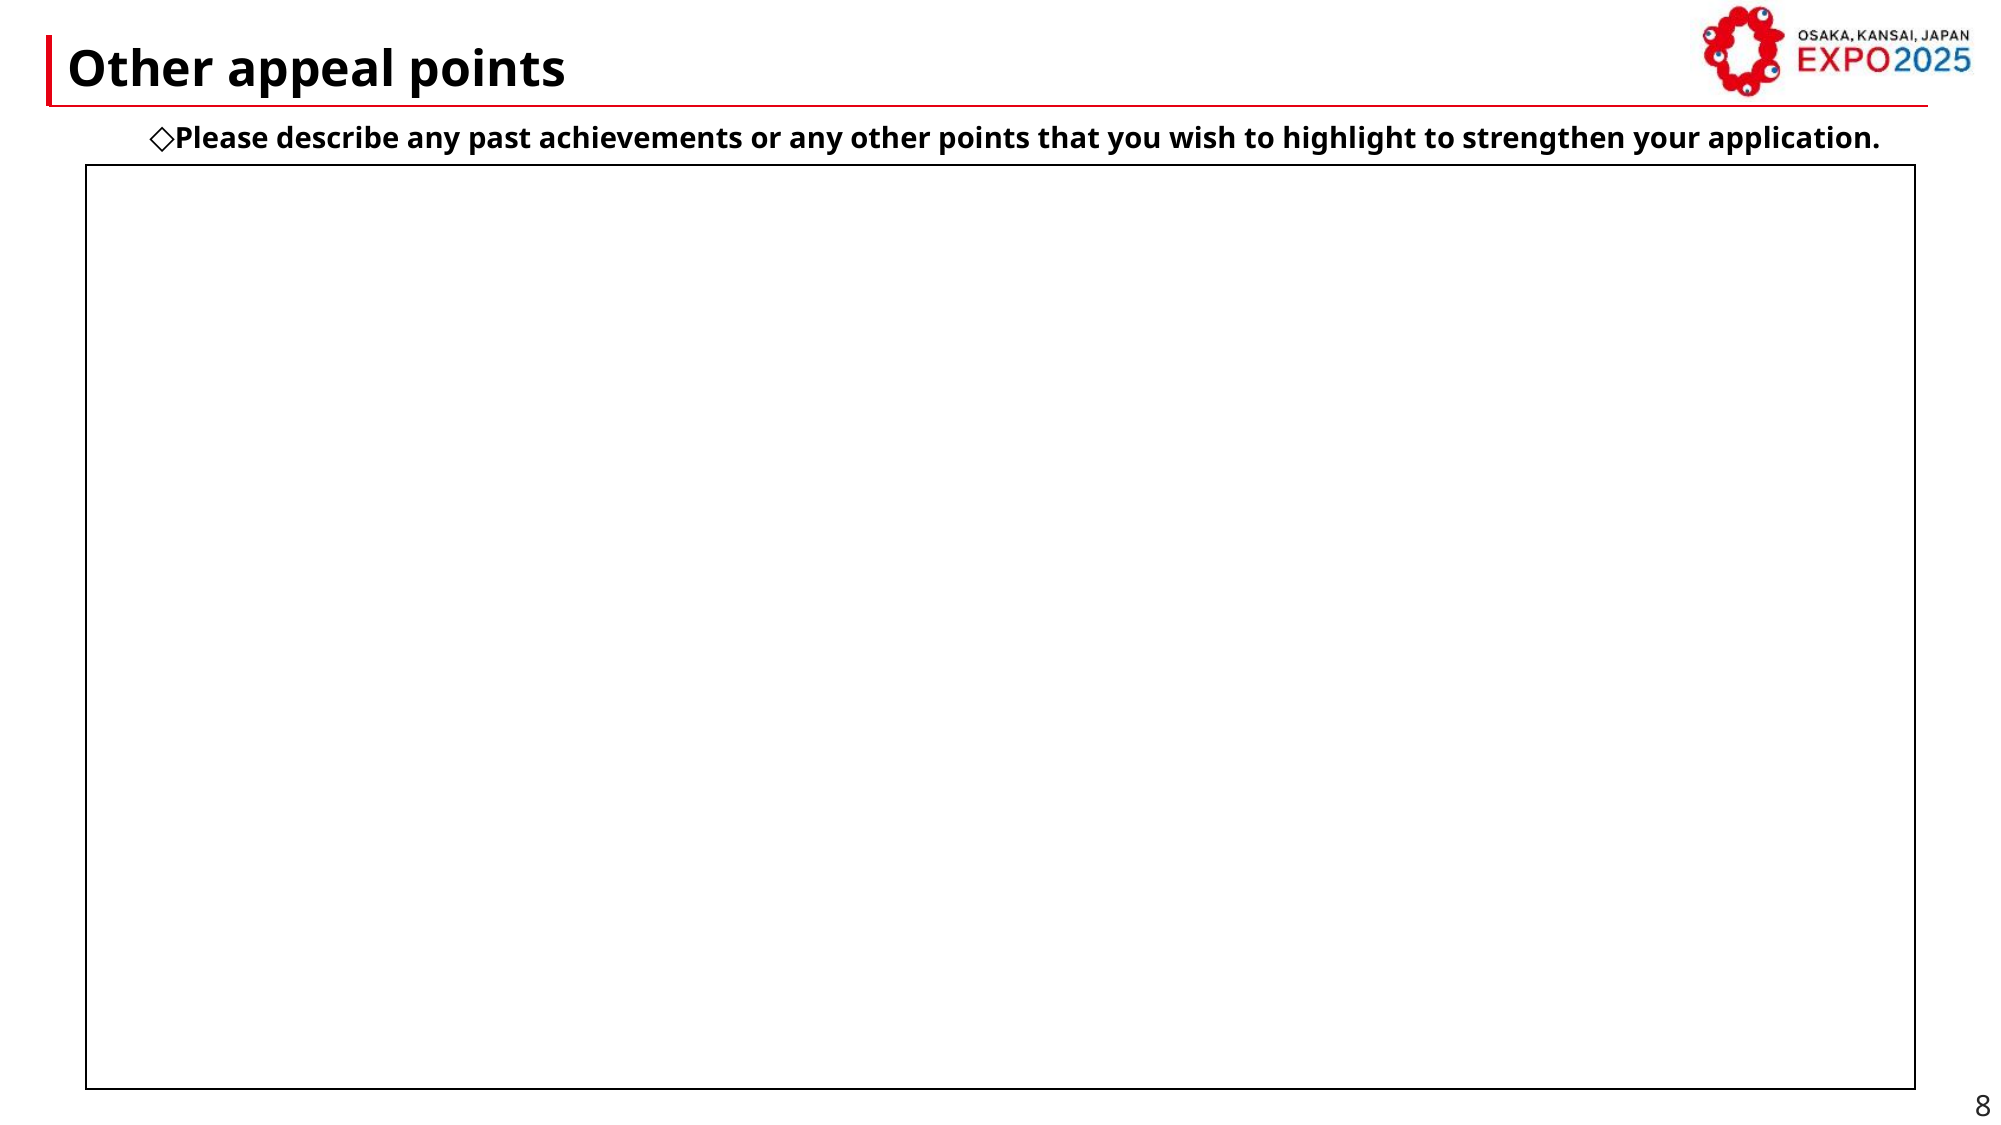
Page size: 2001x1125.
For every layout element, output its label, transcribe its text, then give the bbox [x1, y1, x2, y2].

text_box ◇Please describe any past achievements or any other points that you wish to highlight to strengthen your application. [134, 108, 1905, 163]
text_box Other appeal points [52, 36, 1382, 105]
picture [1690, 0, 1986, 102]
slide_number 8 [1637, 1089, 1992, 1125]
text_box [85, 164, 1916, 1090]
